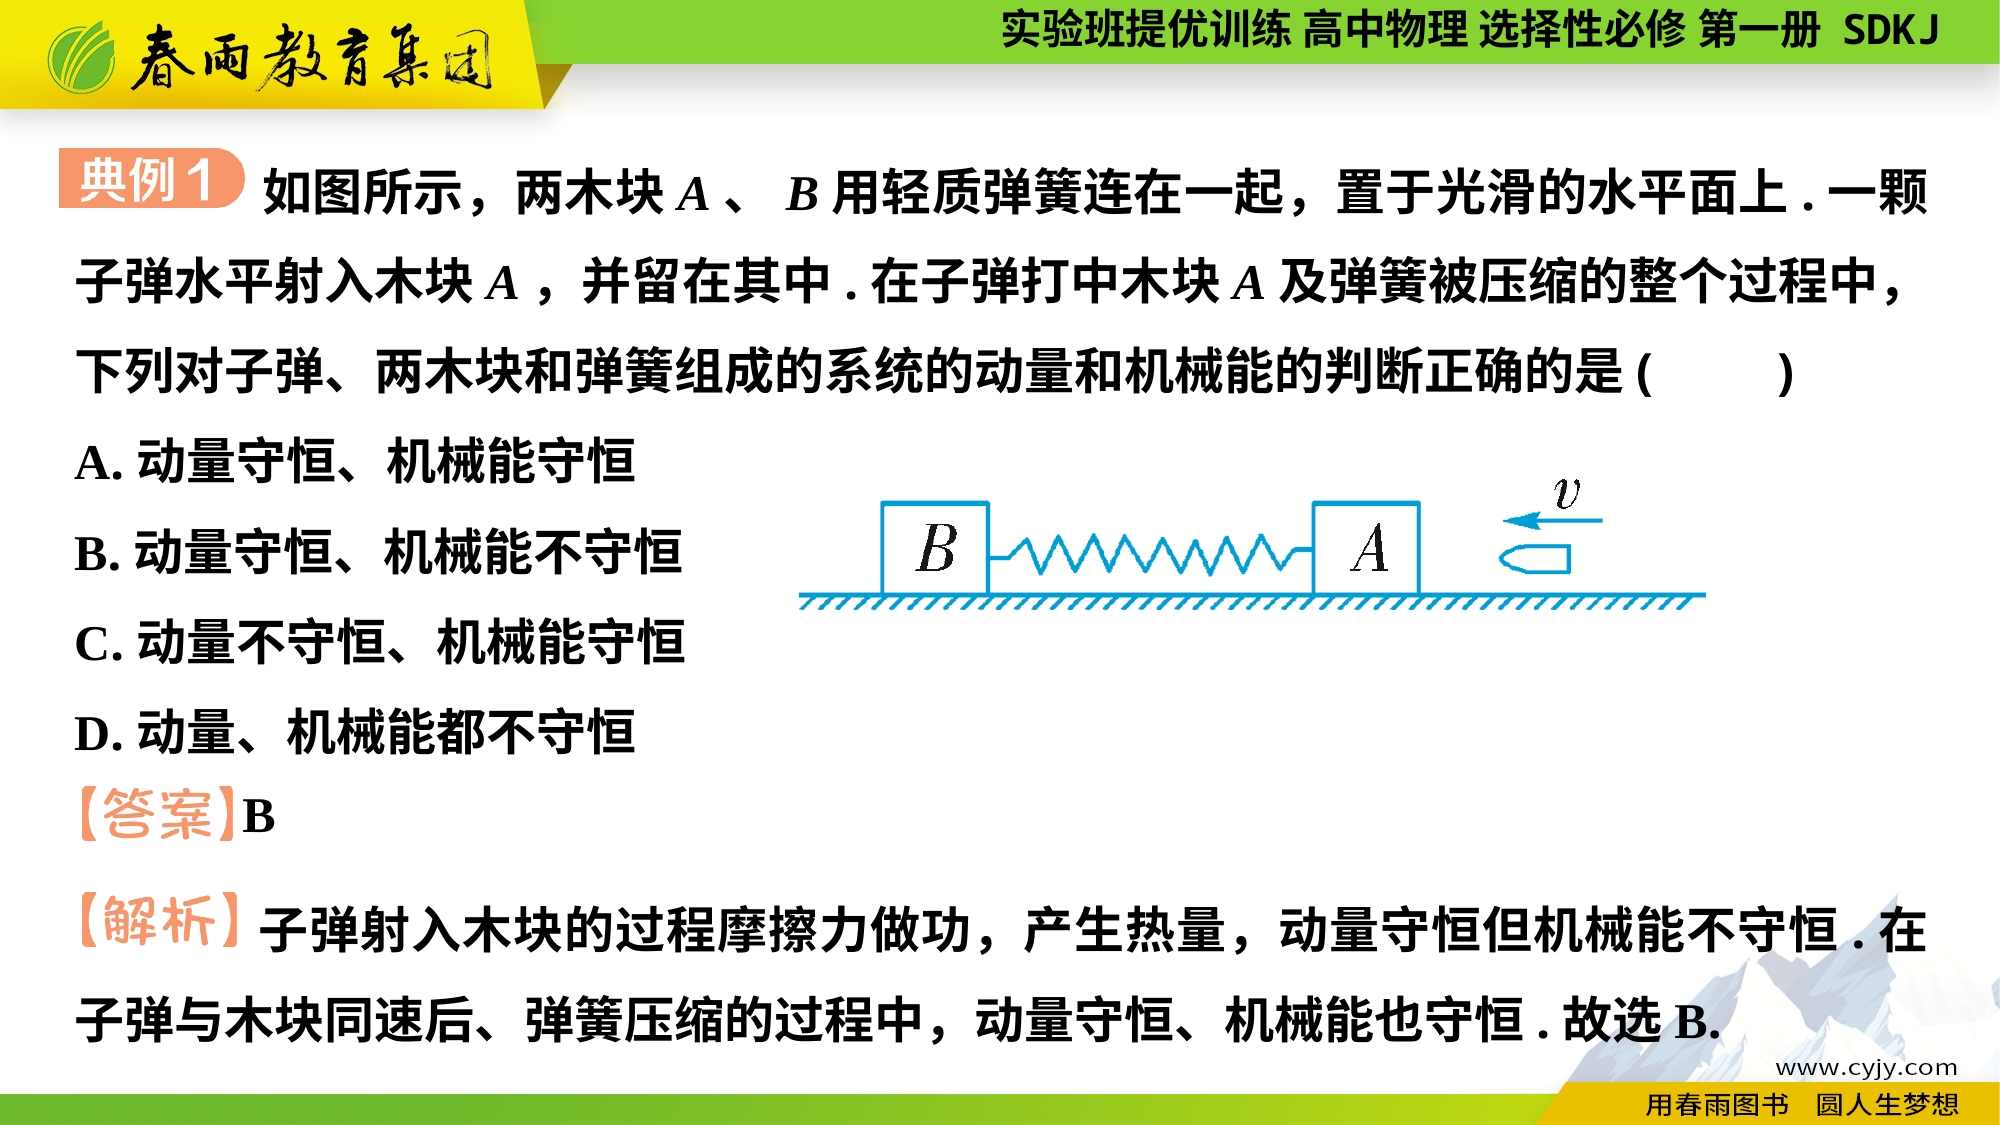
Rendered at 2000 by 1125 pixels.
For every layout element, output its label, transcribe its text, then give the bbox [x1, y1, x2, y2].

list 如图所示，两木块A、B用轻质弹簧连在一起，置于光滑的水平面上.一颗子弹水平射入木块A，并留在其中.在子弹打中木块A及弹簧被压缩的整个过程中，下列对子弹、两木块和弹簧组成的系统的动量和机械能的判断正确的是( ) A.动量守恒、机械能守恒 B.动量守恒、机械能不守恒 C.动量不守恒、机械能守恒 D.动量、机械能都不守恒 [59, 122, 1944, 763]
picture [0, 0, 2000, 1125]
text_box 子弹射入木块的过程摩擦力做功，产生热量，动量守恒但机械能不守恒.在子弹与木块同速后、弹簧压缩的过程中，动量守恒、机械能也守恒.故选B. [59, 861, 1944, 1057]
text_box B [227, 775, 291, 850]
